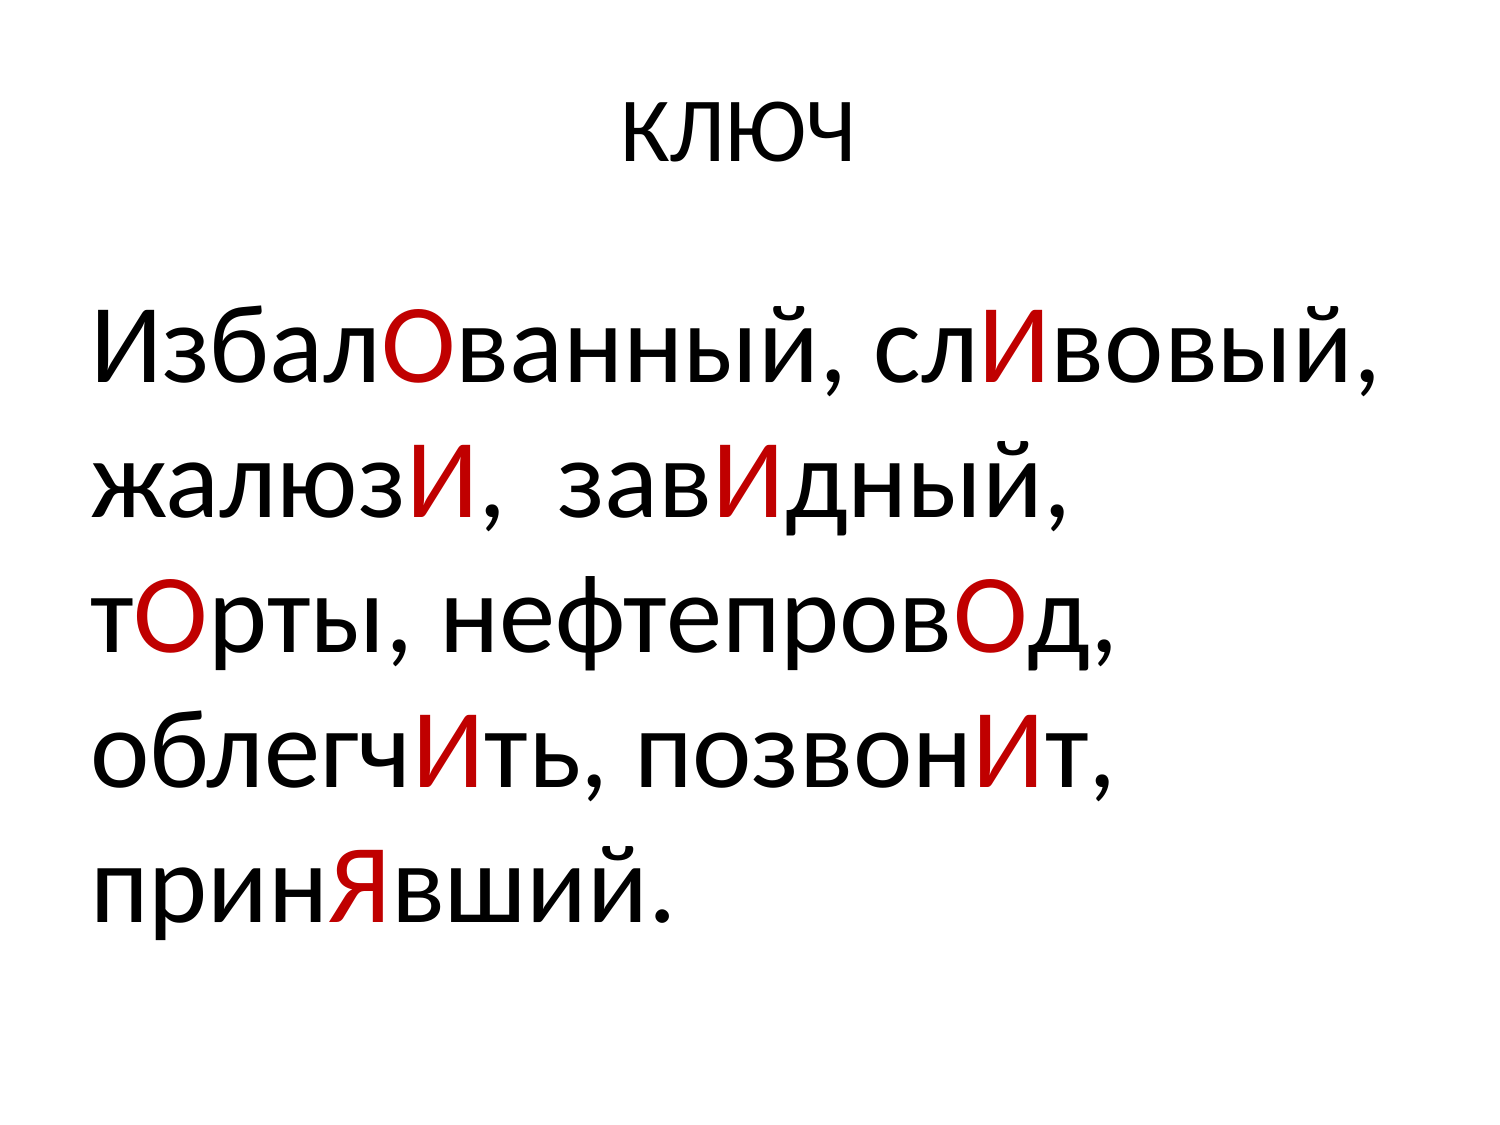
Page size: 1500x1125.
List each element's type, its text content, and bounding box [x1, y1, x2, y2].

title КЛЮЧ [88, 30, 1389, 219]
list ИзбалОванный, cлИвовый, жалюзИ, завИдный, тОрты, нефтепровОд, облегчИть, позвонИт, принЯвший. [75, 262, 1425, 1005]
